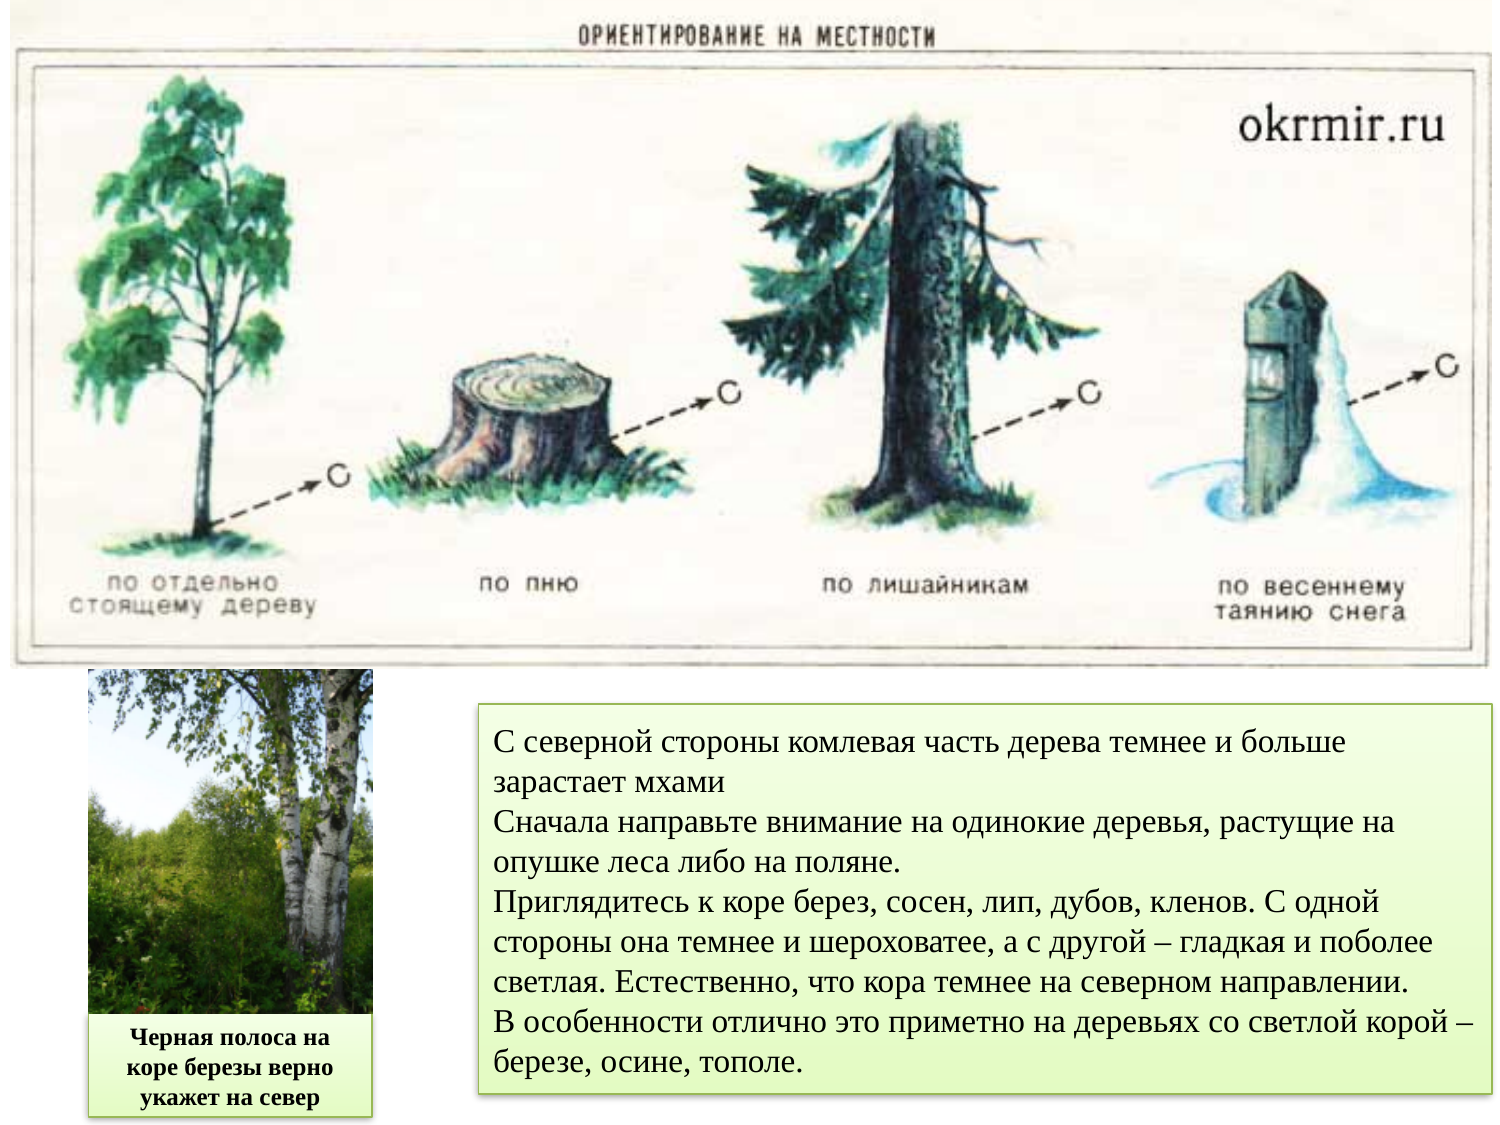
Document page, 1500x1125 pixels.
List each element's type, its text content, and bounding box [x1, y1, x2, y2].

text_box Черная полоса на коре березы верно укажет на север [88, 1021, 373, 1118]
picture [9, 0, 1493, 1014]
text_box С северной стороны комлевая часть дерева темнее и больше зарастает мхами Сначала направьте внимание на одинокие деревья, растущие на опушке леса либо на поляне. Приглядитесь к коре берез, сосен, лип, дубов, кленов. С одной стороны она темнее и шероховатее, а с другой – гладкая и поболее светлая. Естественно, что кора темнее на северном направлении. В особенности отлично это приметно на деревьях со светлой корой – березе, осине, тополе. [478, 703, 1493, 1095]
